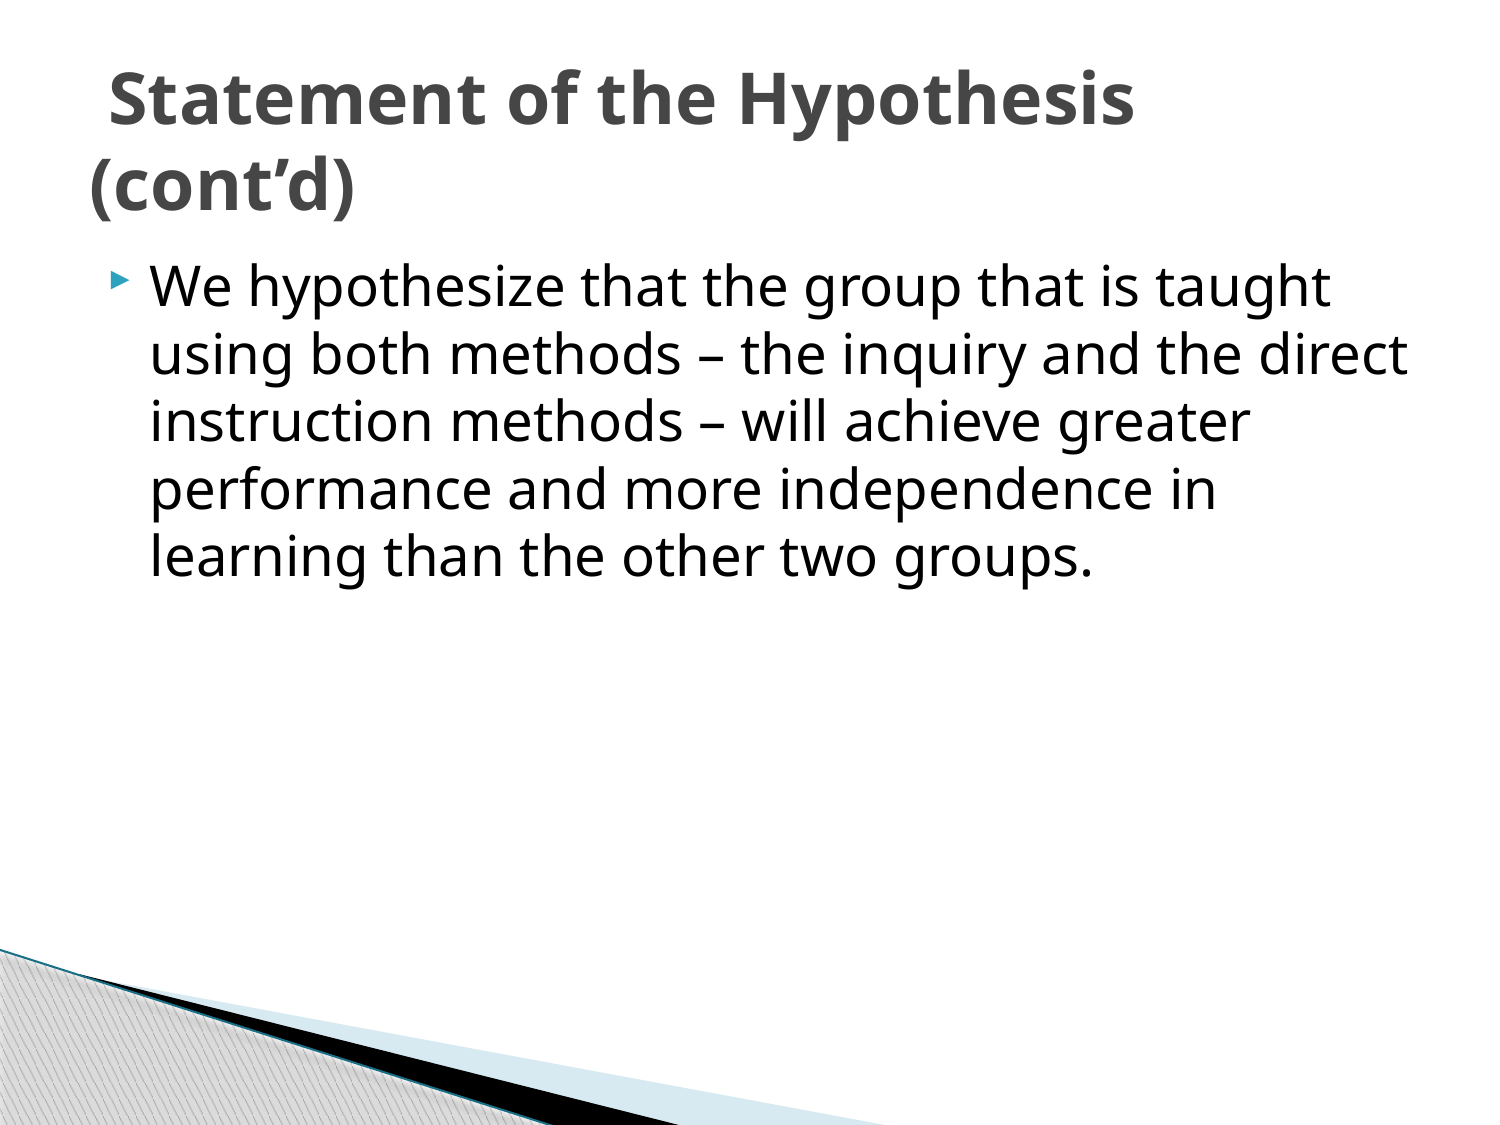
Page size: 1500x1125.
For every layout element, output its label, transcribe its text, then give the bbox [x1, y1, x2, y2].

list We hypothesize that the group that is taught using both methods – the inquiry and the direct instruction methods – will achieve greater performance and more independence in learning than the other two groups. [75, 243, 1425, 986]
title Statement of the Hypothesis (cont’d) [75, 45, 1425, 233]
